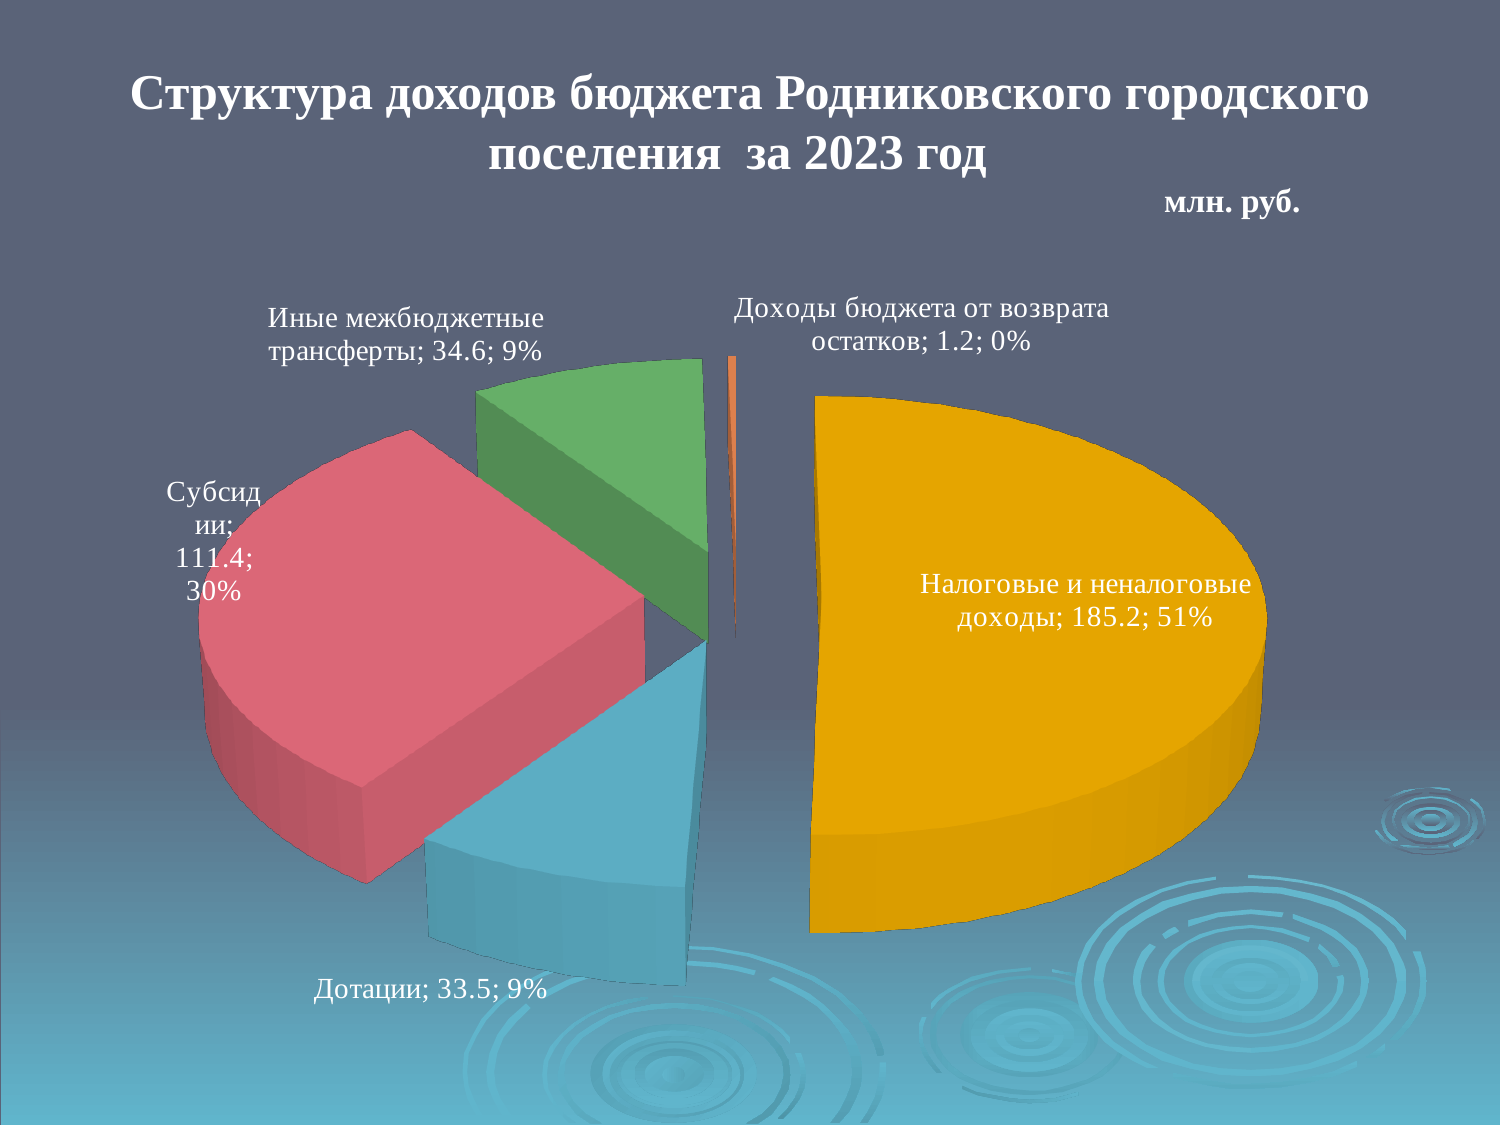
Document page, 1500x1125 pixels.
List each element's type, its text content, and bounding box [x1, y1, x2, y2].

chart [99, 237, 1413, 1109]
title Структура доходов бюджета Родниковского городского поселения за 2023 год млн. руб. [74, 45, 1426, 233]
